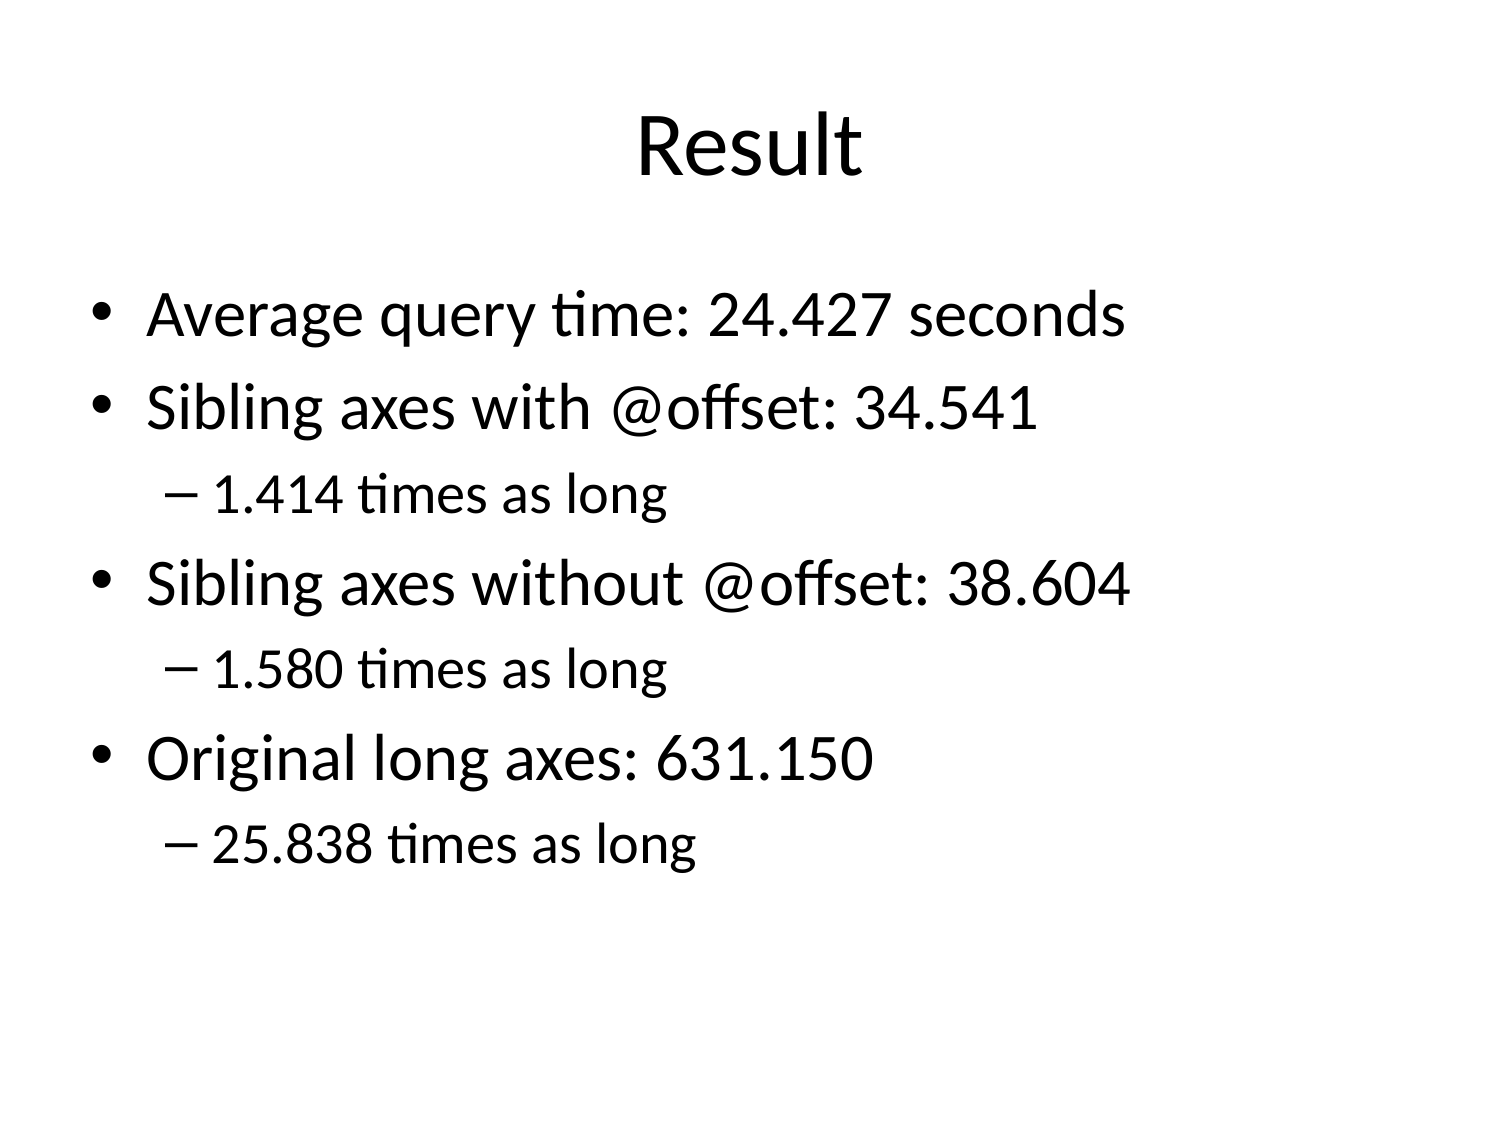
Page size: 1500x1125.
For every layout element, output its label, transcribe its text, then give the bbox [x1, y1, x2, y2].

list Average query time: 24.427 seconds Sibling axes with @offset: 34.541 1.414 times as long Sibling axes without @offset: 38.604 1.580 times as long Original long axes: 631.150 25.838 times as long [75, 262, 1425, 1005]
title Result [75, 45, 1425, 233]
